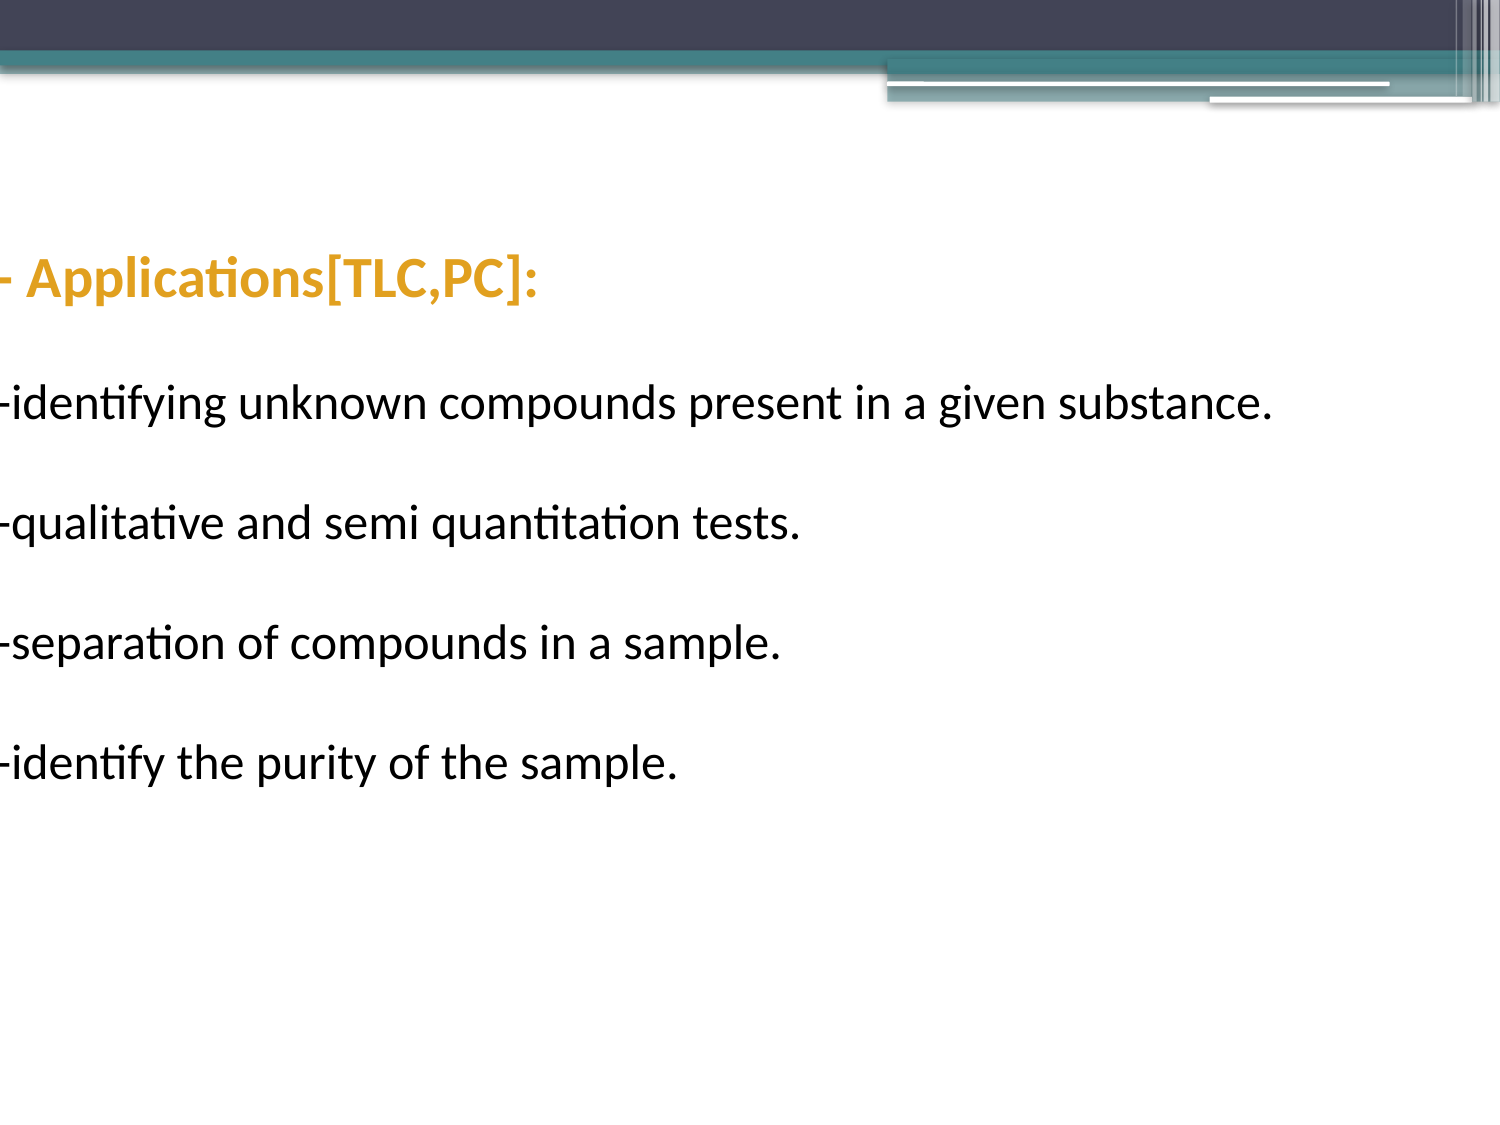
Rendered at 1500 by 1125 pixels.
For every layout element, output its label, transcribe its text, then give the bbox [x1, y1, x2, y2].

text_box - Applications[TLC,PC]: -identifying unknown compounds present in a given substance. -qualitative and semi quantitation tests. -separation of compounds in a sample. -identify the purity of the sample. [0, 231, 1500, 917]
